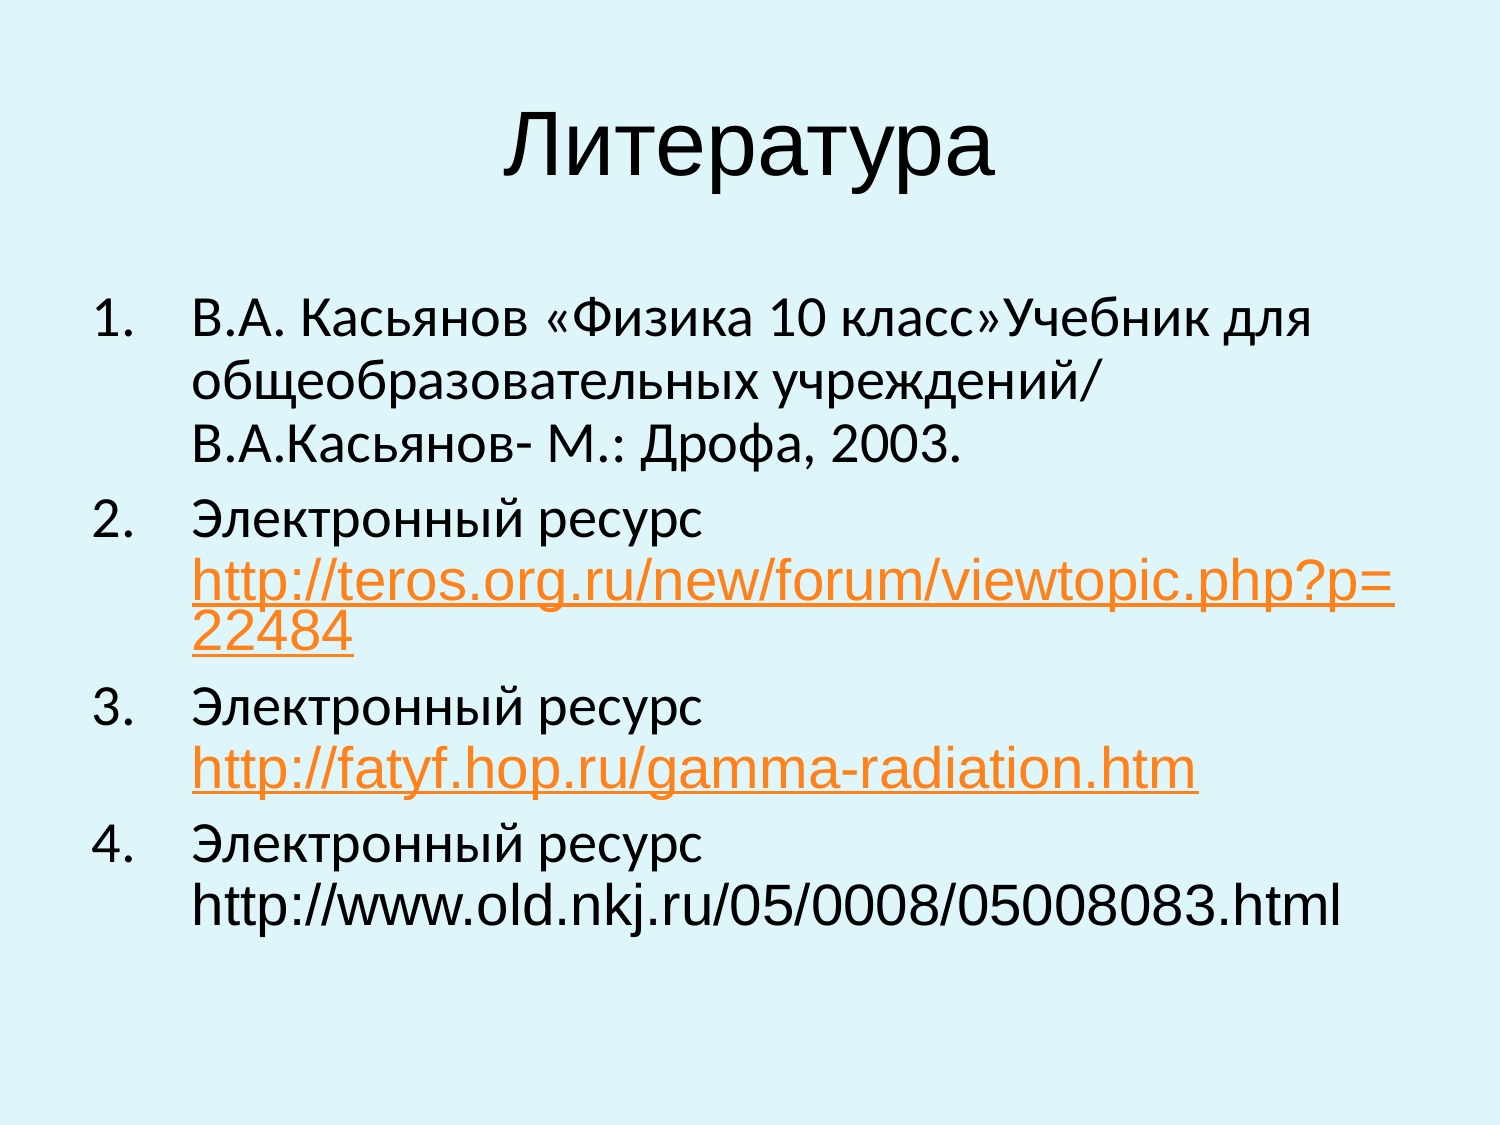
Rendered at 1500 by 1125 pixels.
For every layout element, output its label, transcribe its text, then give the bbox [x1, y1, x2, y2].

list В.А. Касьянов «Физика 10 класс»Учебник для общеобразовательных учреждений/ В.А.Касьянов- М.: Дрофа, 2003. Электронный ресурс http://teros.org.ru/new/forum/viewtopic.php?p=22484 Электронный ресурс http://fatyf.hop.ru/gamma-radiation.htm Электронный ресурс http://www.old.nkj.ru/05/0008/05008083.html [76, 278, 1426, 1006]
title Литература [74, 44, 1426, 233]
